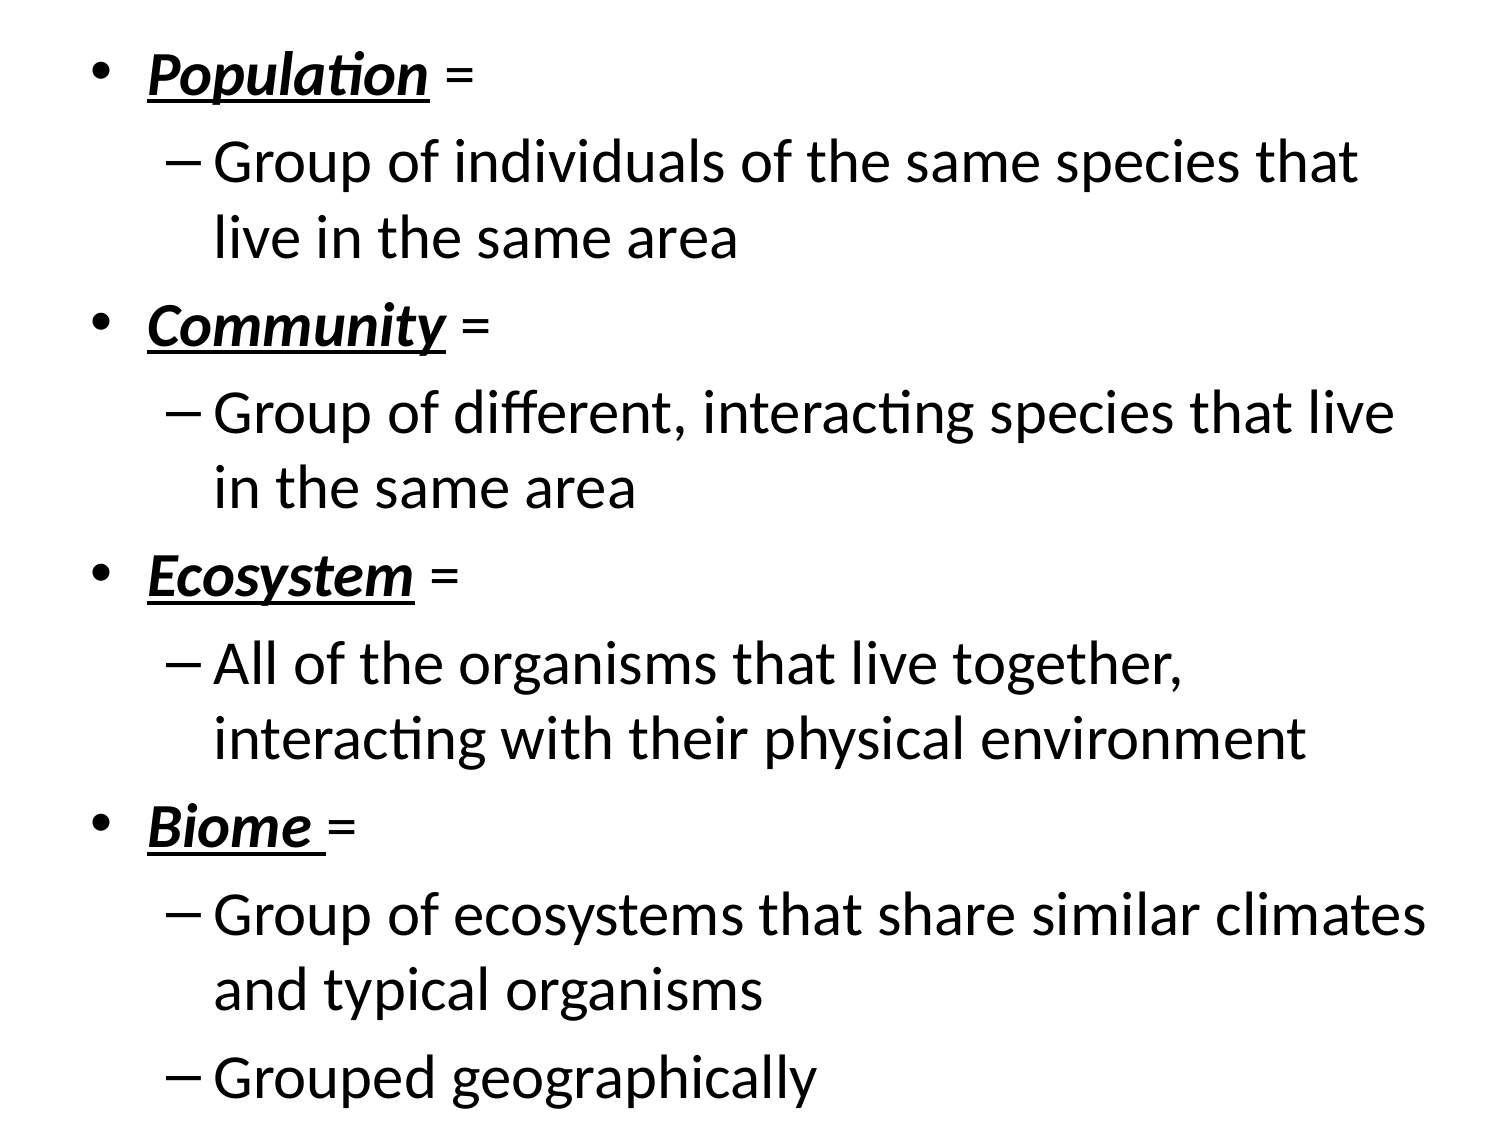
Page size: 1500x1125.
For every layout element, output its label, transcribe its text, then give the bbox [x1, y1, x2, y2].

list Population = Group of individuals of the same species that live in the same area Community = Group of different, interacting species that live in the same area Ecosystem = All of the organisms that live together, interacting with their physical environment Biome = Group of ecosystems that share similar climates and typical organisms Grouped geographically [75, 24, 1463, 1125]
